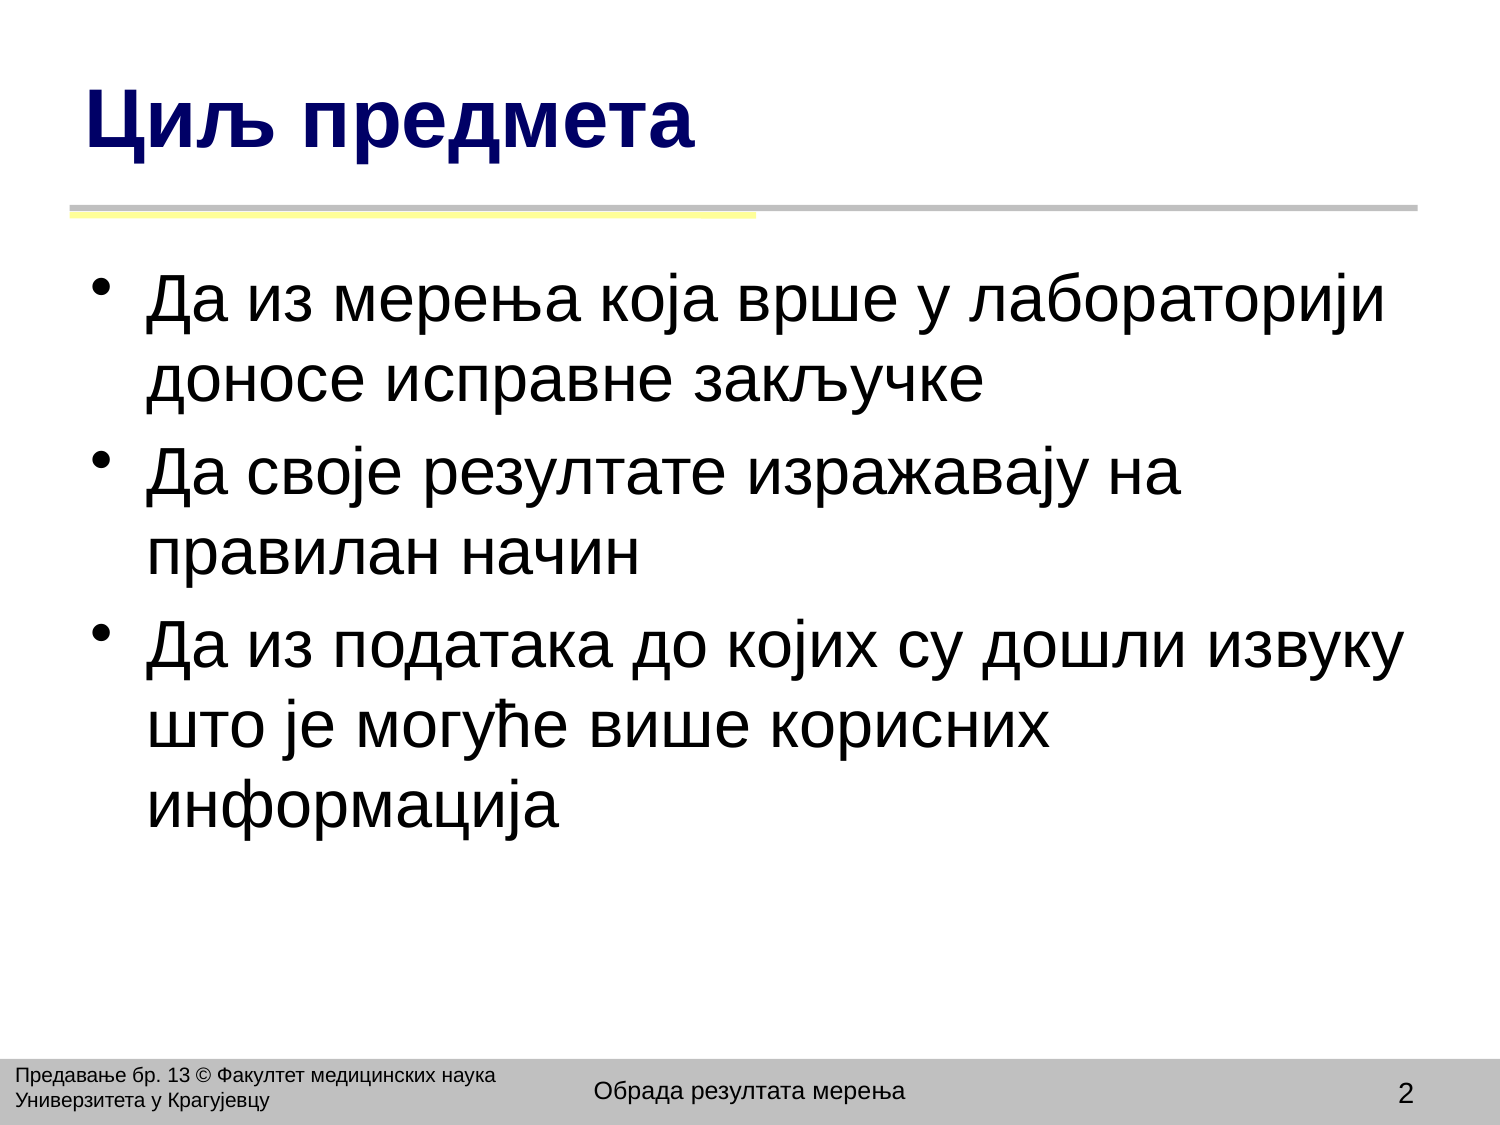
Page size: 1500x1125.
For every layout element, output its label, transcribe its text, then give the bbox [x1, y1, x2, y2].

slide_number Предавање бр. 13 © Факултет медицинских наука Универзитета у Крагујевцу [0, 1053, 631, 1108]
title Циљ предмета [69, 19, 1426, 208]
footer Обрада резултата мерења [512, 1066, 988, 1125]
list Да из мерења која врше у лабораторији доносе исправне закључке Да своје резултате изражавају на правилан начин Да из података до којих су дошли извуку што је могуће више корисних информација [74, 246, 1426, 1023]
slide_number 2 [1079, 1066, 1430, 1125]
